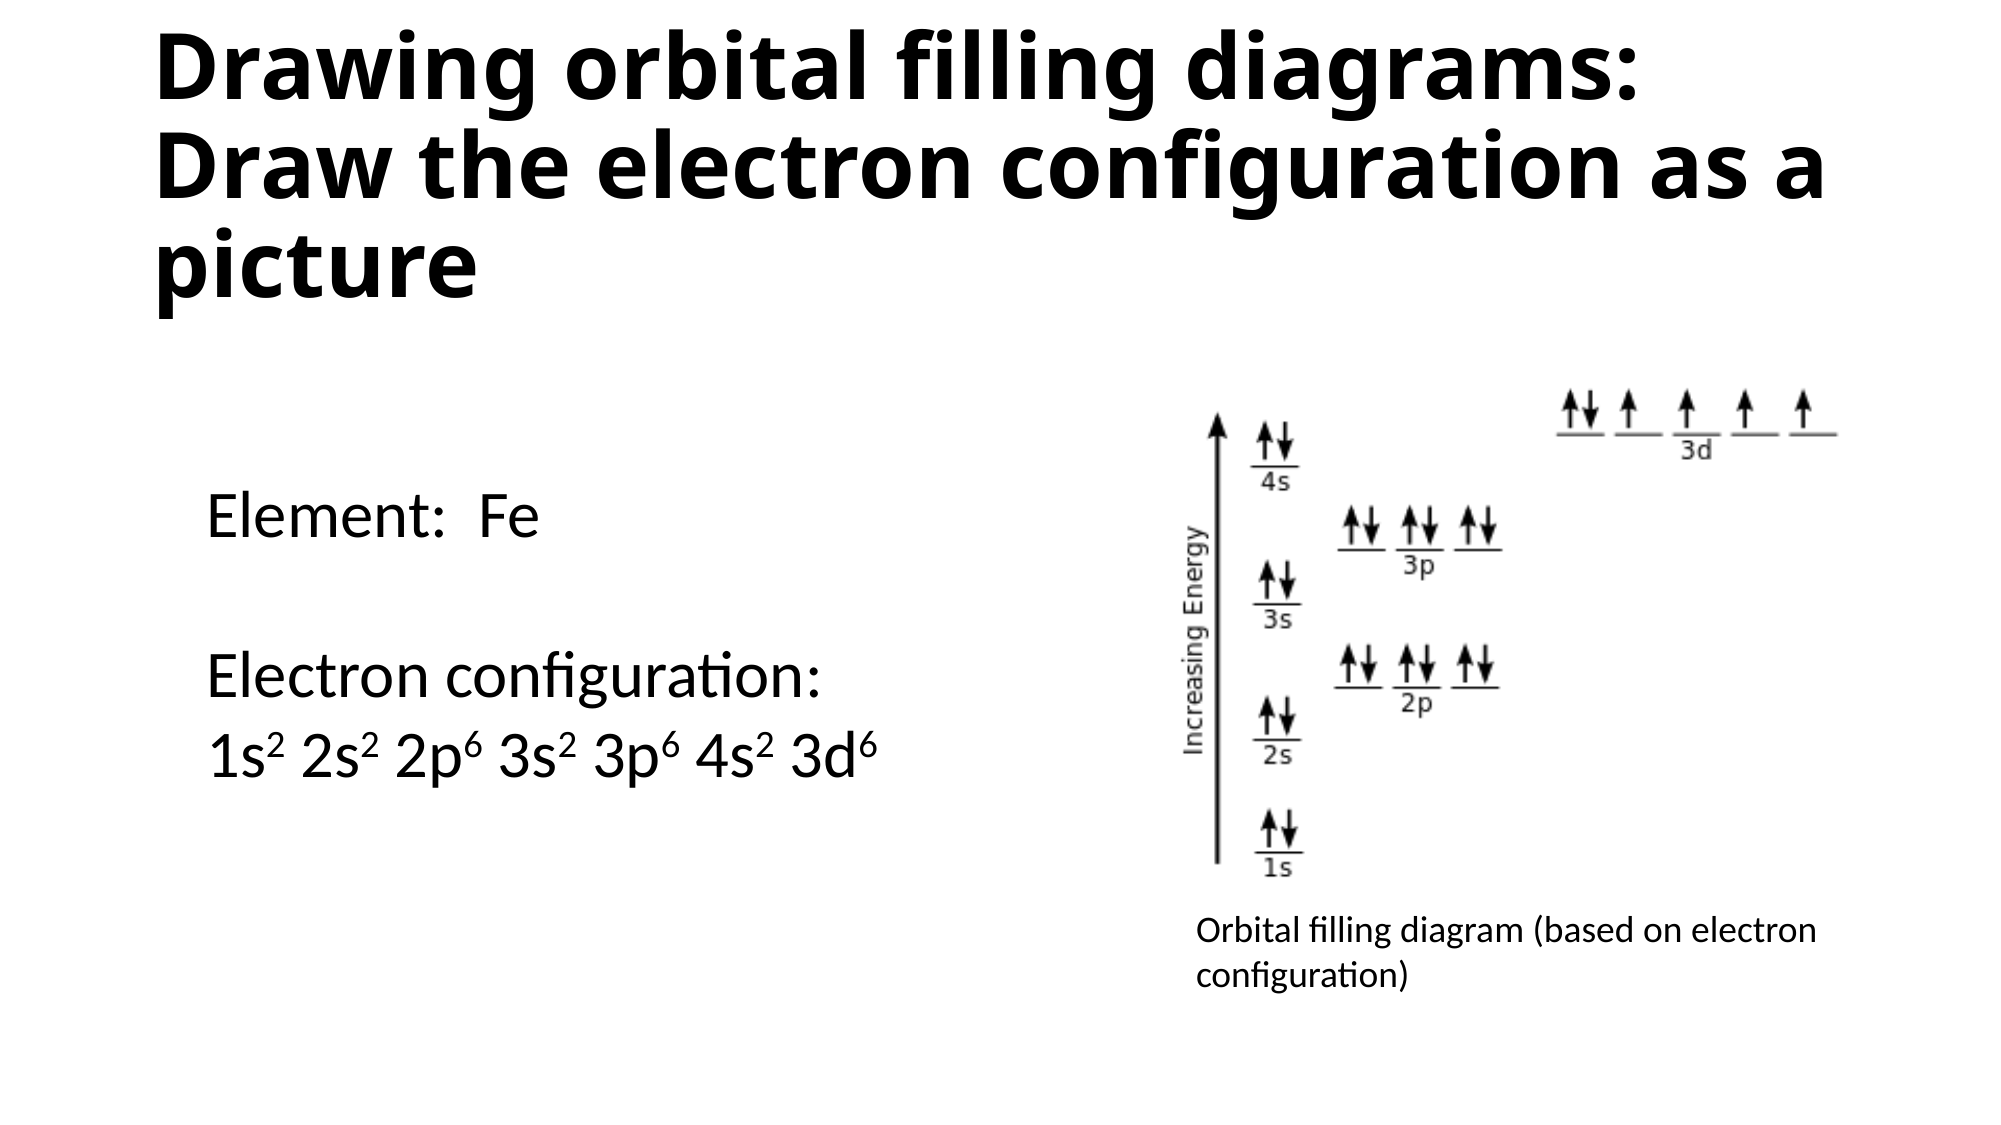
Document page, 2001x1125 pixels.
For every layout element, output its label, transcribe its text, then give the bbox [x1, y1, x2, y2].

title Drawing orbital filling diagrams: Draw the electron configuration as a picture [137, 59, 1863, 278]
picture [1163, 368, 1860, 898]
text_box Orbital filling diagram (based on electron configuration) [1181, 897, 1946, 1003]
text_box Element: Fe Electron configuration: 1s2 2s2 2p6 3s2 3p6 4s2 3d6 [191, 463, 961, 799]
